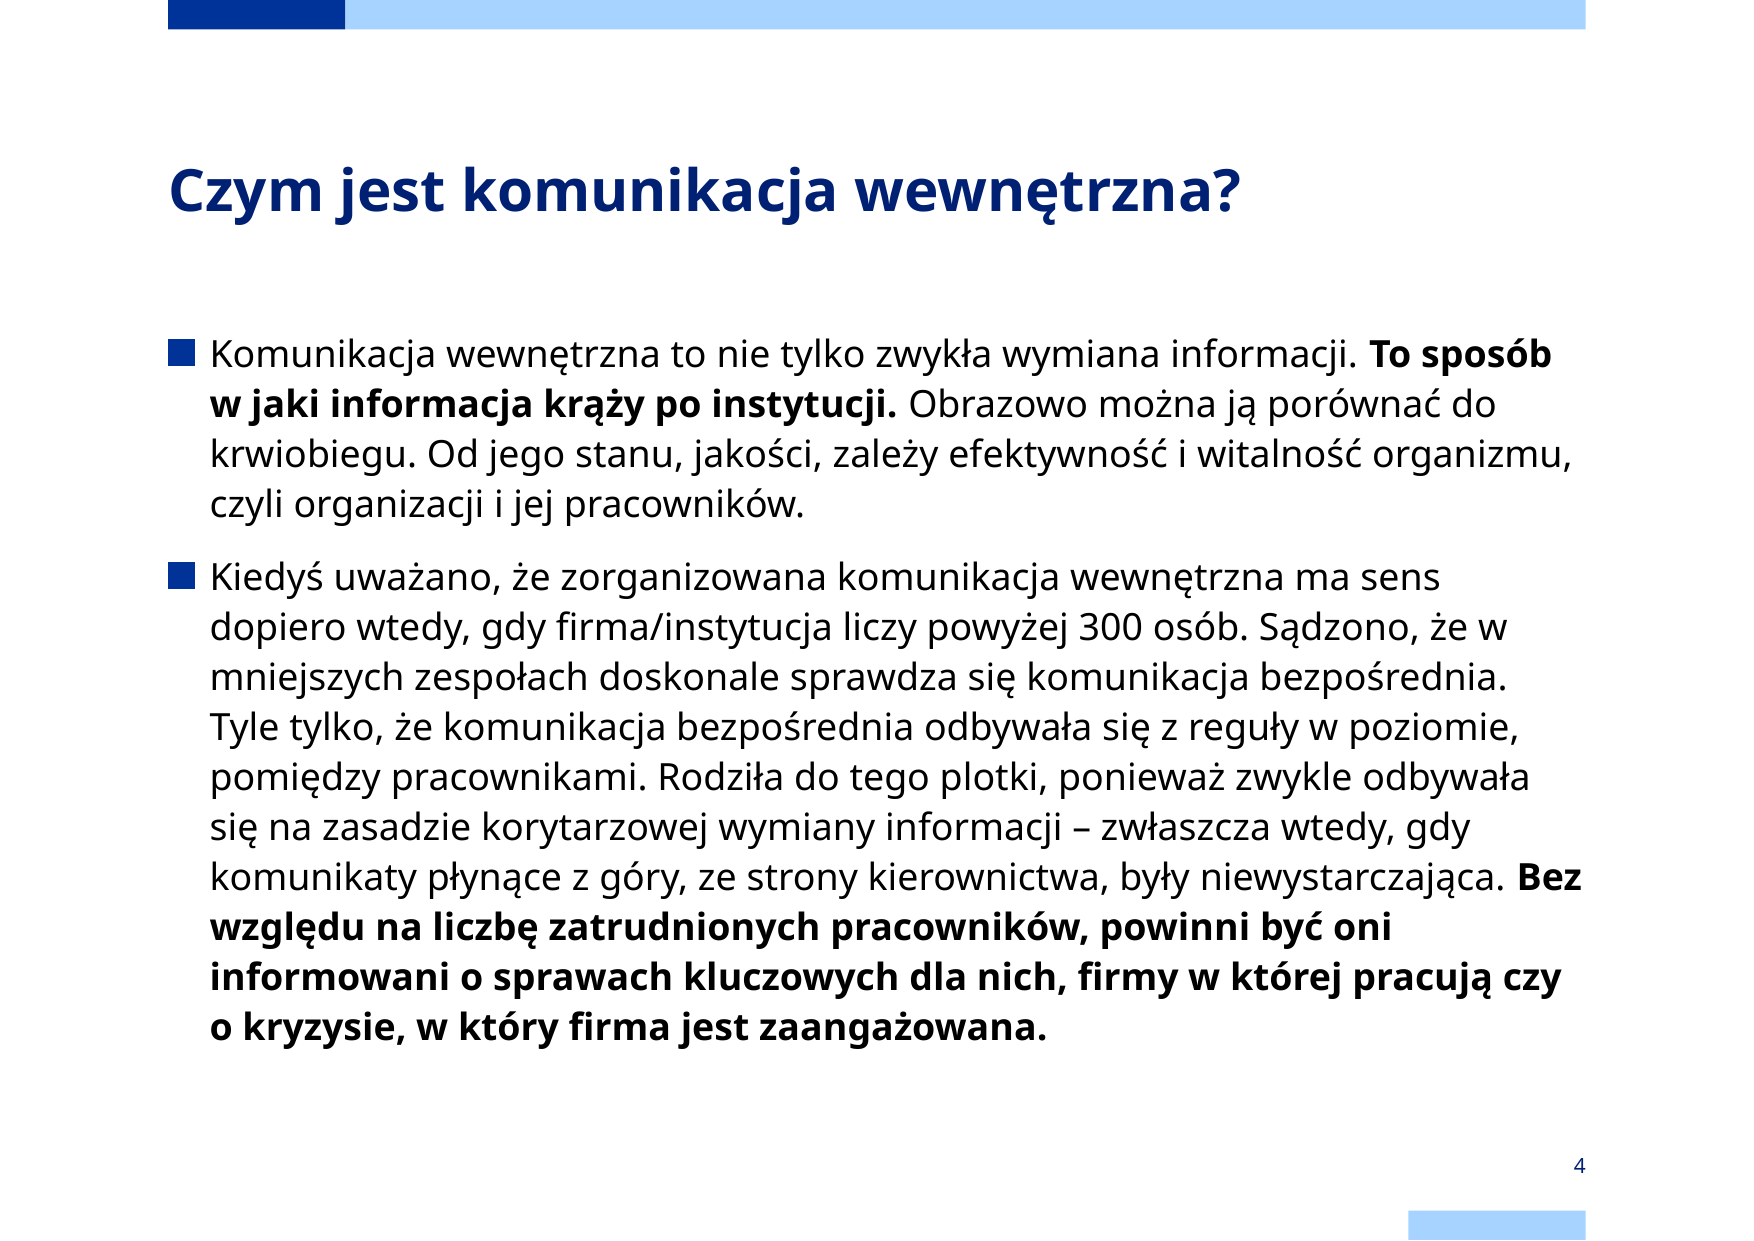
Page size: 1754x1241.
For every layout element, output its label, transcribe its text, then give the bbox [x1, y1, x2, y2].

slide_number 4 [1408, 1151, 1586, 1182]
title Czym jest komunikacja wewnętrzna? [168, 147, 1586, 324]
list Komunikacja wewnętrzna to nie tylko zwykła wymiana informacji. To sposób w jaki informacja krąży po instytucji. Obrazowo można ją porównać do krwiobiegu. Od jego stanu, jakości, zależy efektywność i witalność organizmu, czyli organizacji i jej pracowników. Kiedyś uważano, że zorganizowana komunikacja wewnętrzna ma sens dopiero wtedy, gdy firma/instytucja liczy powyżej 300 osób. Sądzono, że w mniejszych zespołach doskonale sprawdza się komunikacja bezpośrednia. Tyle tylko, że komunikacja bezpośrednia odbywała się z reguły w poziomie, pomiędzy pracownikami. Rodziła do tego plotki, ponieważ zwykle odbywała się na zasadzie korytarzowej wymiany informacji – zwłaszcza wtedy, gdy komunikaty płynące z góry, ze strony kierownictwa, były niewystarczająca. Bez względu na liczbę zatrudnionych pracowników, powinni być oni informowani o sprawach kluczowych dla nich, firmy w której pracują czy o kryzysie, w który firma jest zaangażowana. [168, 324, 1586, 1093]
picture [168, 339, 195, 366]
picture [168, 562, 195, 589]
